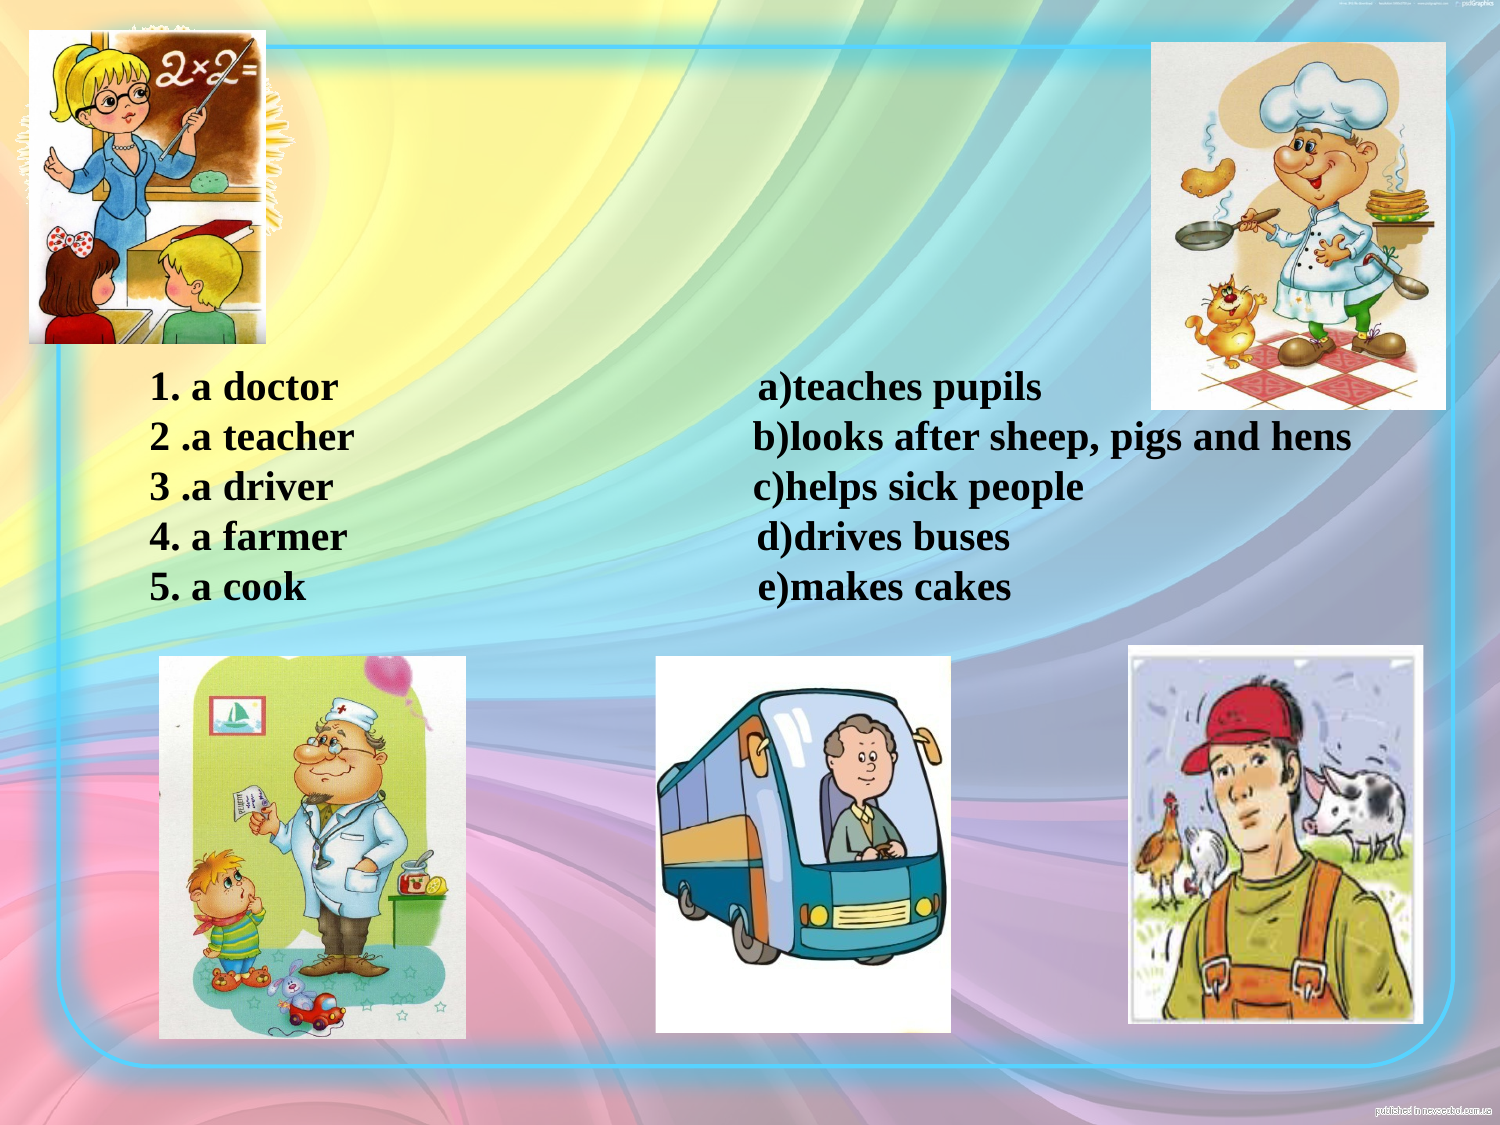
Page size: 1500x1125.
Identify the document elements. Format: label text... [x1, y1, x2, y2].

picture [1151, 42, 1447, 411]
picture [159, 656, 466, 1039]
picture [11, 11, 340, 344]
picture [655, 656, 952, 1033]
text_box 1. a doctor a)teaches pupils 2 .a teacher b)looks after sheep, pigs and hens 3 .a driver c)helps sick people 4. a farmer d)drives buses 5. a cook e)makes cakes [123, 351, 1406, 617]
picture [1127, 644, 1424, 1024]
